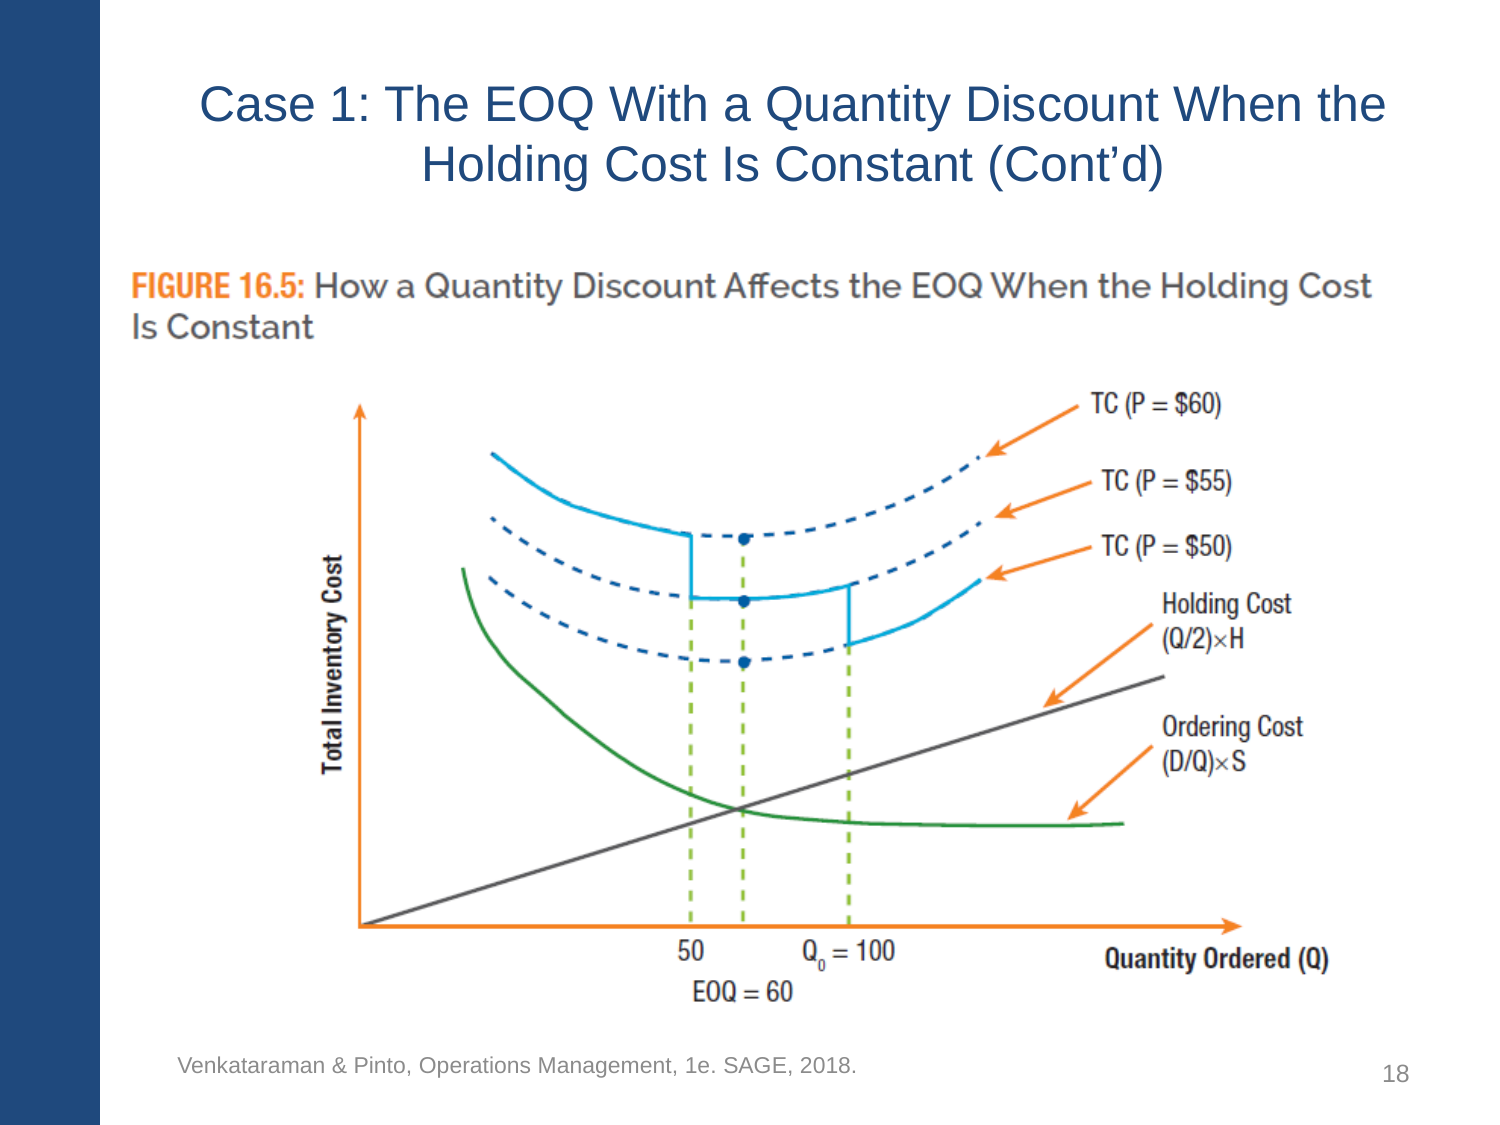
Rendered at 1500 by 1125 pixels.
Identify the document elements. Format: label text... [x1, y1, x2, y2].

title Case 1: The EOQ With a Quantity Discount When the Holding Cost Is Constant (Cont’d) [162, 37, 1425, 225]
picture [124, 227, 1466, 1020]
footer Venkataraman & Pinto, Operations Management, 1e. SAGE, 2018. [162, 1042, 1313, 1103]
slide_number 18 [1350, 1042, 1425, 1103]
